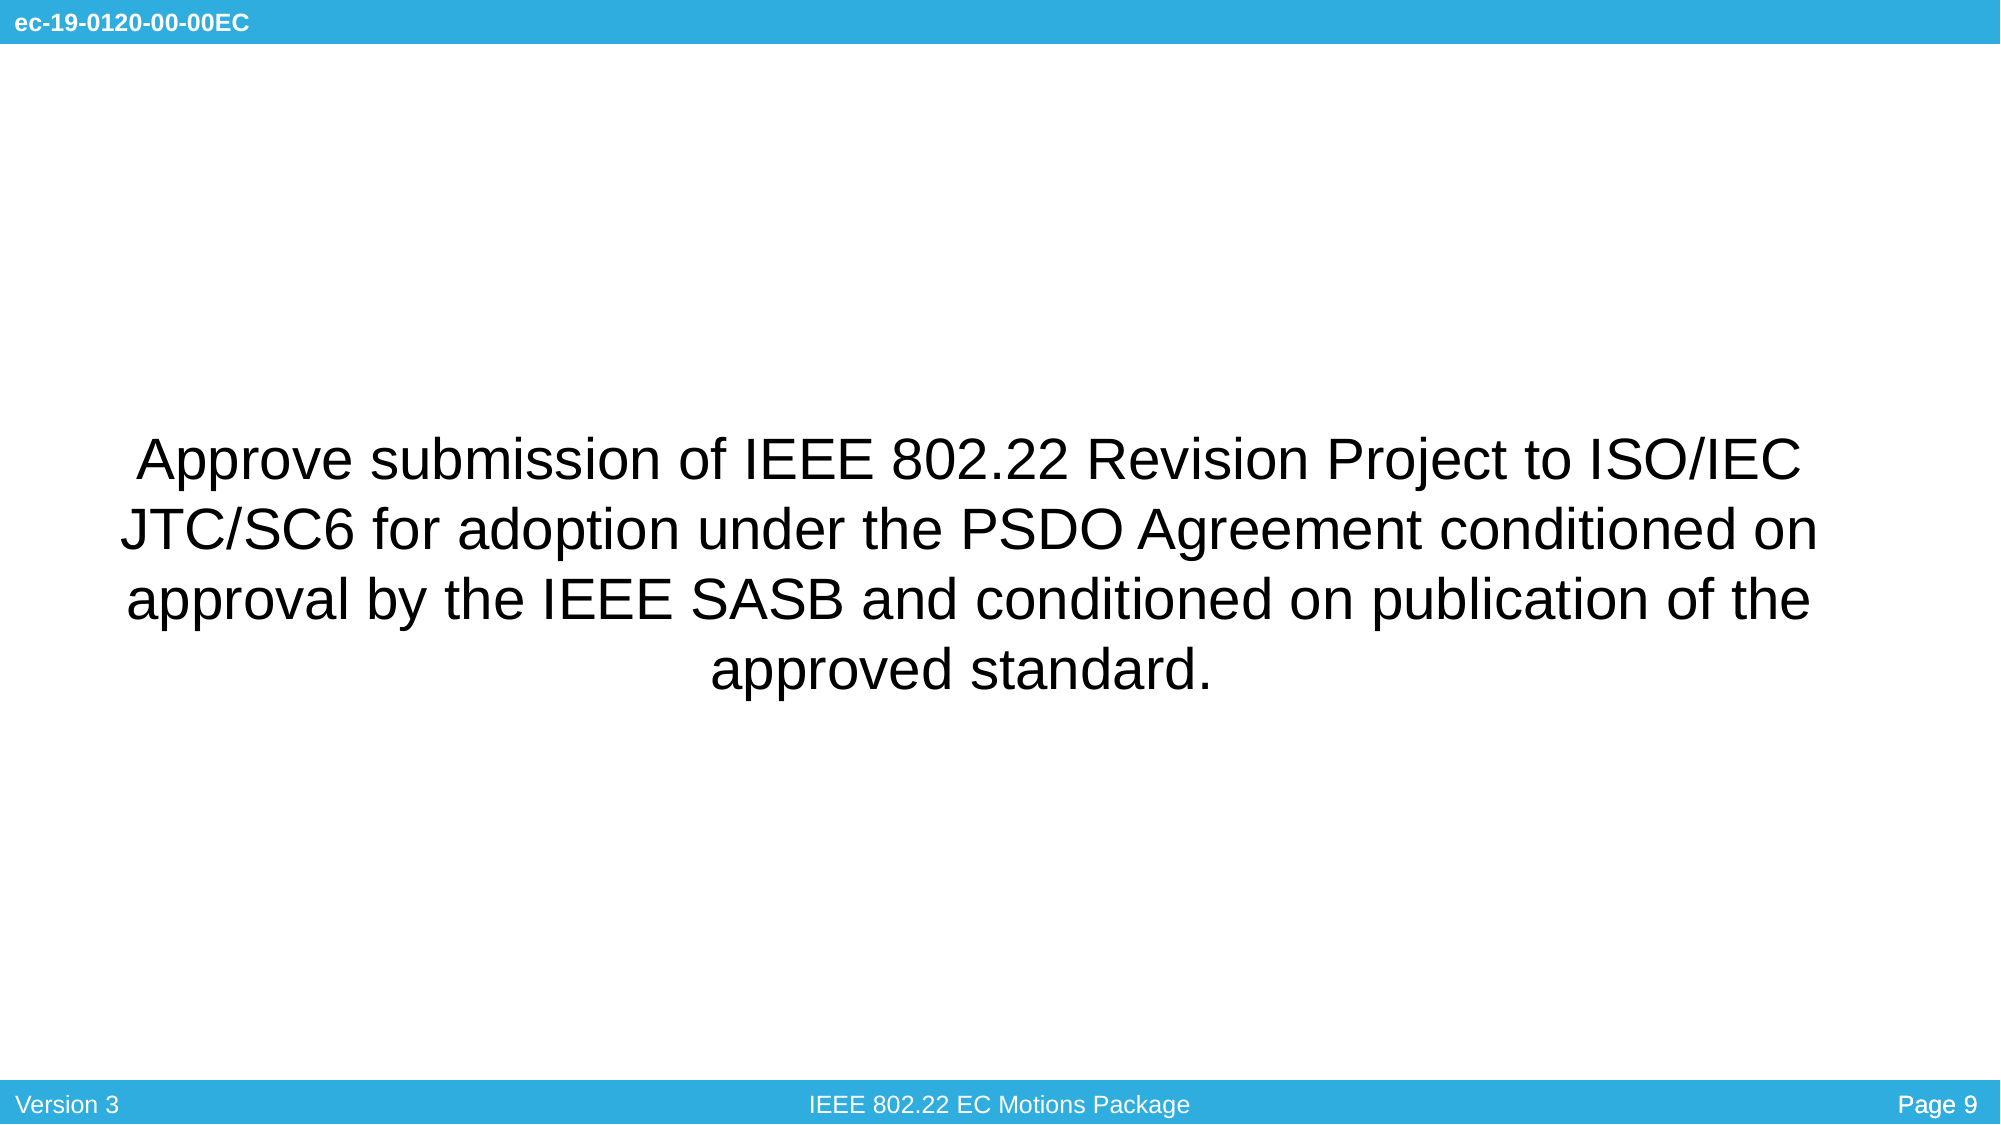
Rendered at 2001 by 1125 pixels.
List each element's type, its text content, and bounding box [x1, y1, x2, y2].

text_box Approve submission of IEEE 802.22 Revision Project to ISO/IEC JTC/SC6 for adoption under the PSDO Agreement conditioned on approval by the IEEE SASB and conditioned on publication of the approved standard. [55, 413, 1886, 709]
